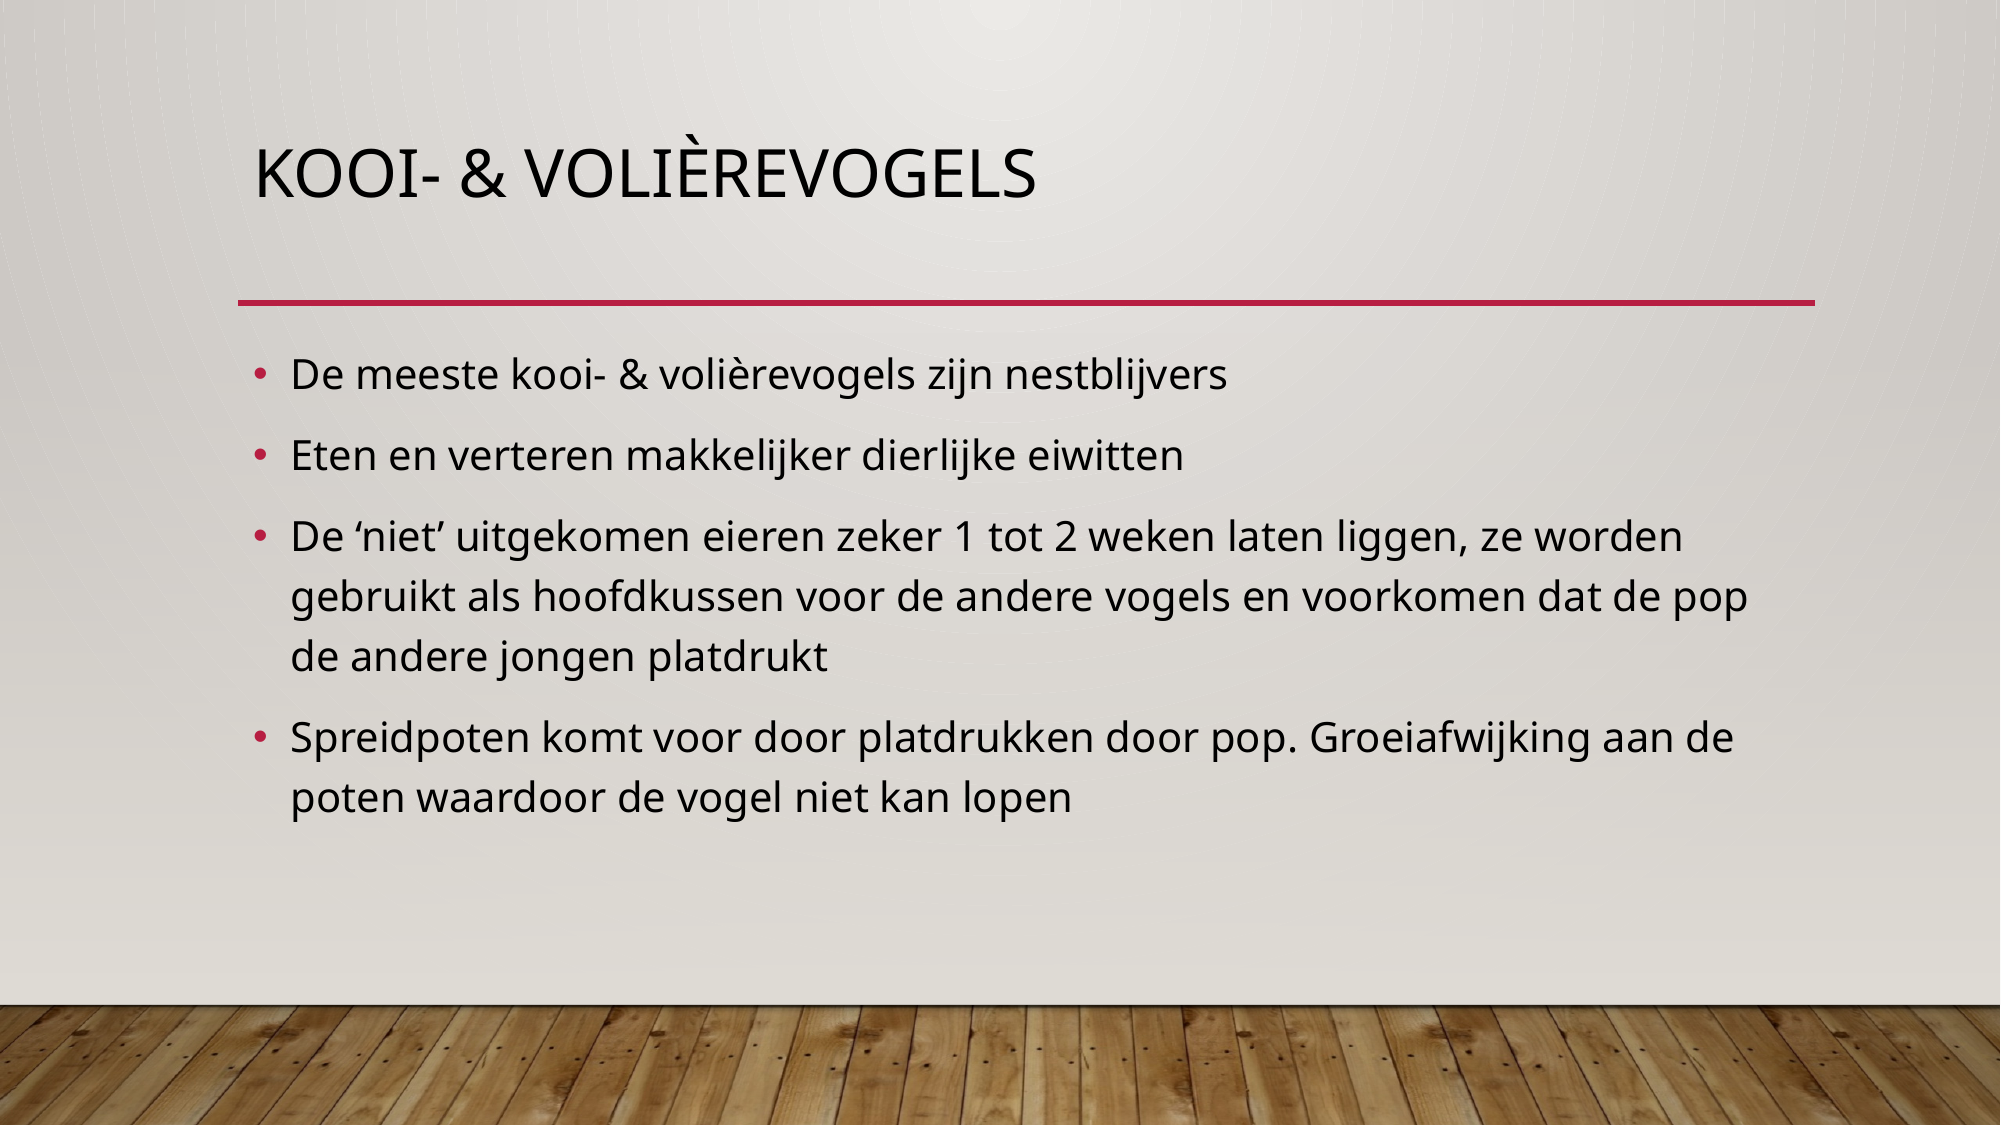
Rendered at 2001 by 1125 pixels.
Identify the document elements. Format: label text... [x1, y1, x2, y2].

list De meeste kooi- & volièrevogels zijn nestblijvers Eten en verteren makkelijker dierlijke eiwitten De ‘niet’ uitgekomen eieren zeker 1 tot 2 weken laten liggen, ze worden gebruikt als hoofdkussen voor de andere vogels en voorkomen dat de pop de andere jongen platdrukt Spreidpoten komt voor door platdrukken door pop. Groeiafwijking aan de poten waardoor de vogel niet kan lopen [238, 330, 1814, 897]
picture [0, 1005, 2000, 1125]
title Kooi- & volièrevogels [238, 131, 1814, 305]
